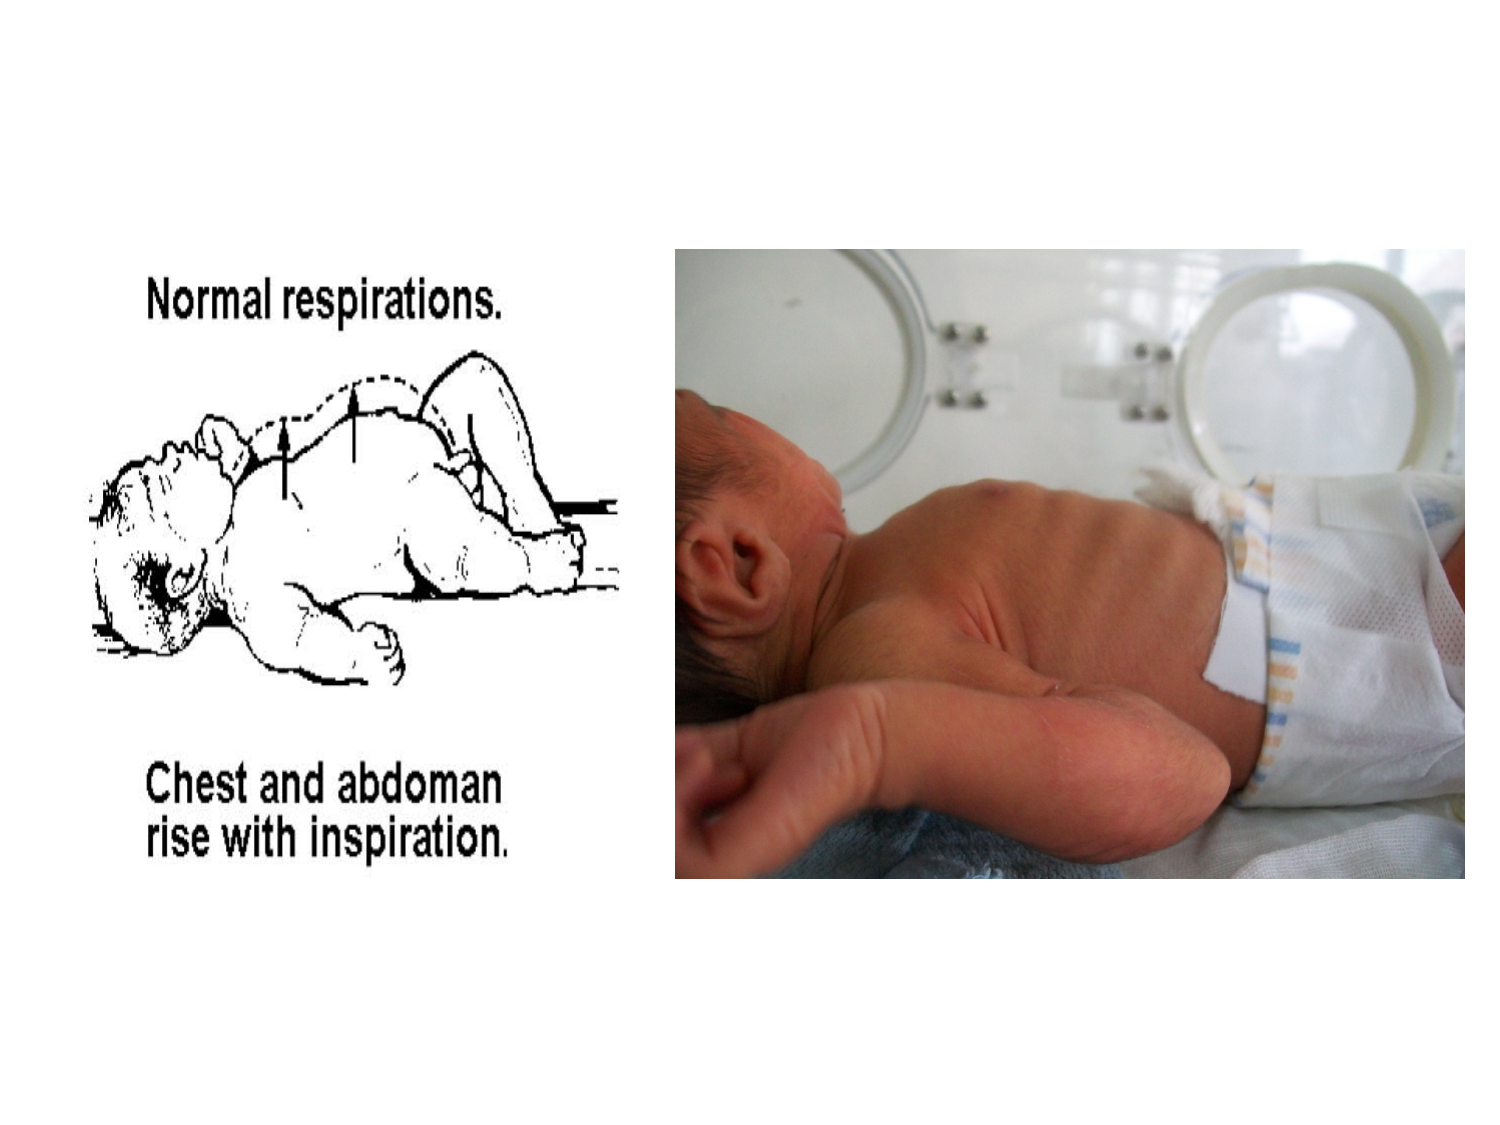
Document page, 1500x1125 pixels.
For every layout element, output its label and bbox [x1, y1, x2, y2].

picture [74, 249, 1465, 888]
